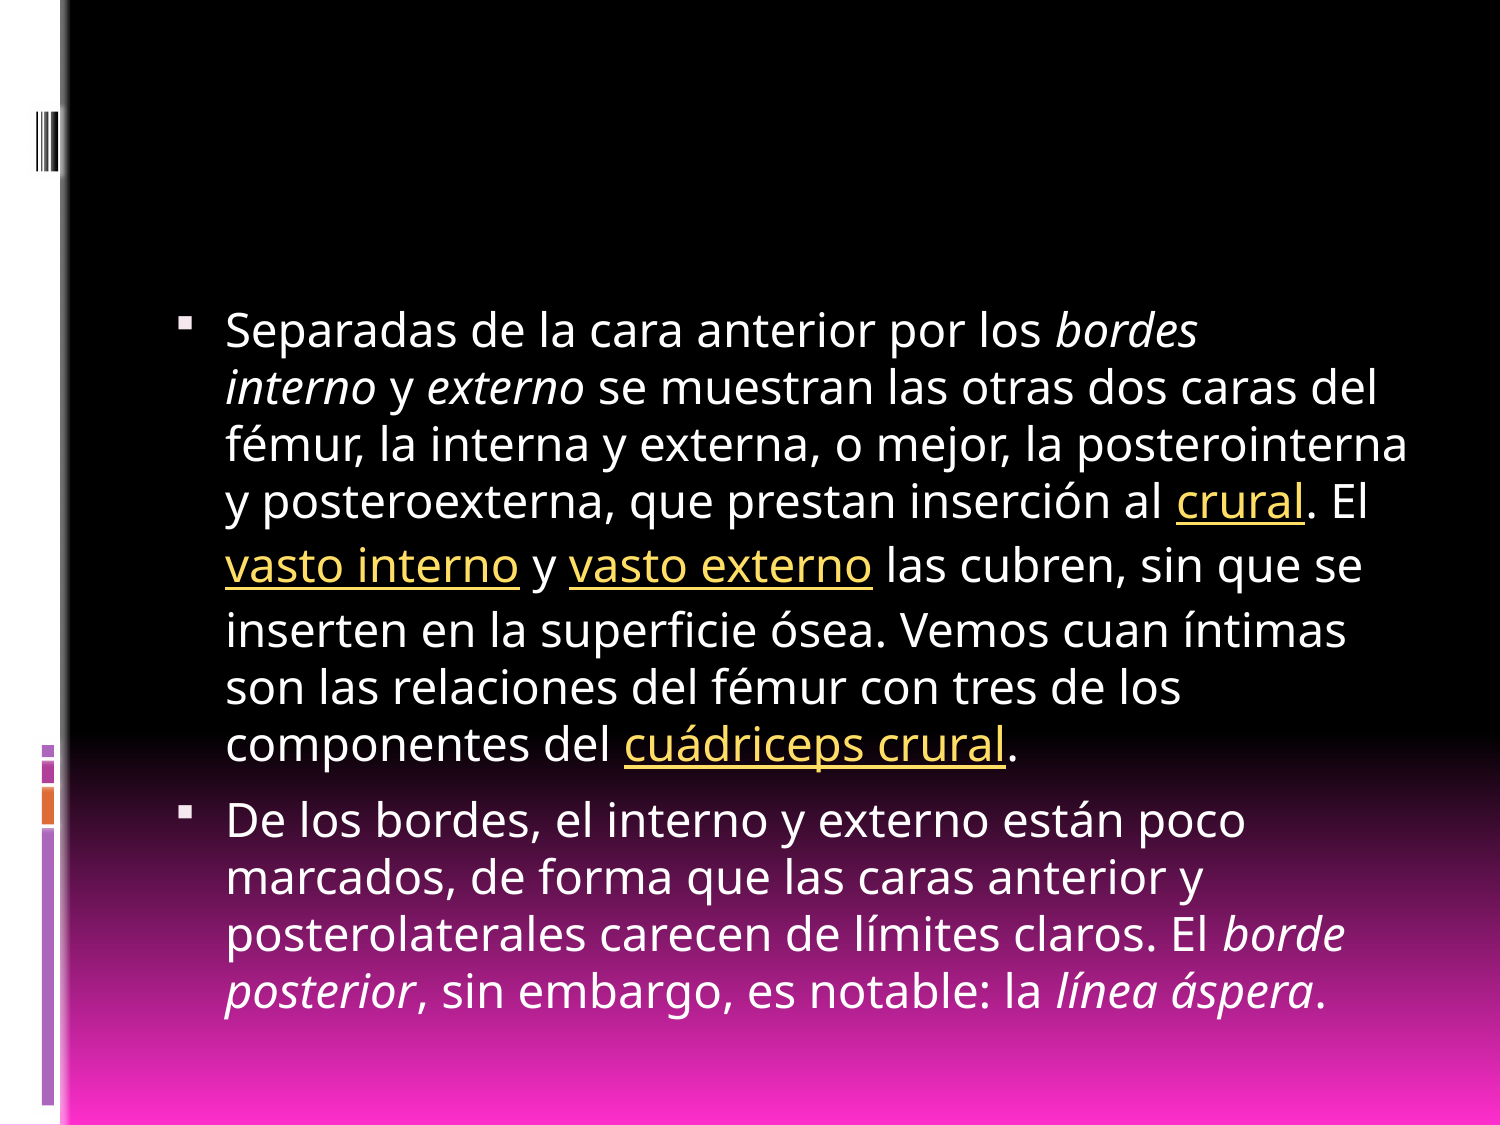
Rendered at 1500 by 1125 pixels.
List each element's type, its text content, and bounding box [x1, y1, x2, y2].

list Separadas de la cara anterior por los bordes interno y externo se muestran las otras dos caras del fémur, la interna y externa, o mejor, la posterointerna y posteroexterna, que prestan inserción al crural. El vasto interno y vasto externo las cubren, sin que se inserten en la superficie ósea. Vemos cuan íntimas son las relaciones del fémur con tres de los componentes del cuádriceps crural. De los bordes, el interno y externo están poco marcados, de forma que las caras anterior y posterolaterales carecen de límites claros. El borde posterior, sin embargo, es notable: la línea áspera. [150, 292, 1425, 1043]
